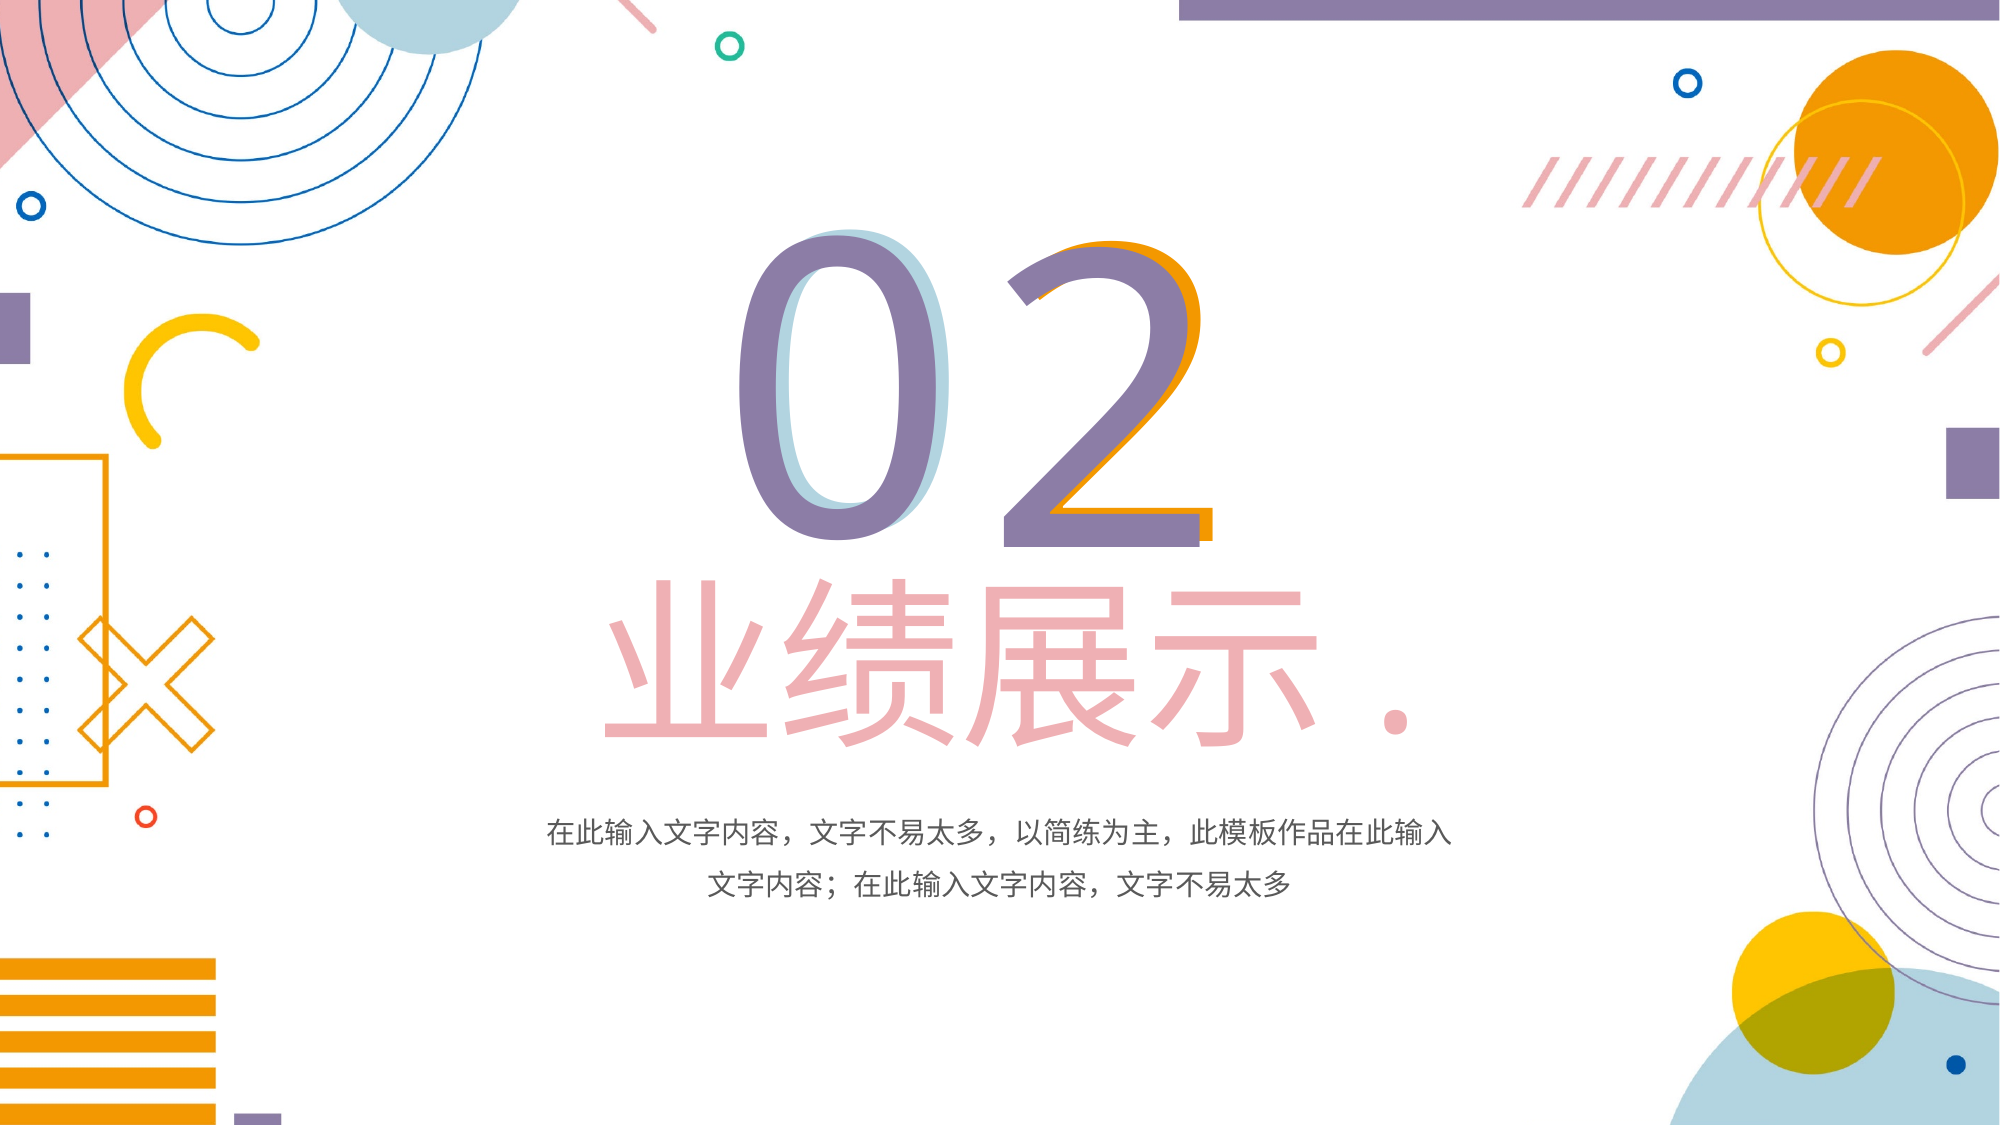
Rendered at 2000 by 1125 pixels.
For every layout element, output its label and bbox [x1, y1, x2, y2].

picture [0, 0, 2000, 1125]
text_box [717, 108, 1236, 644]
